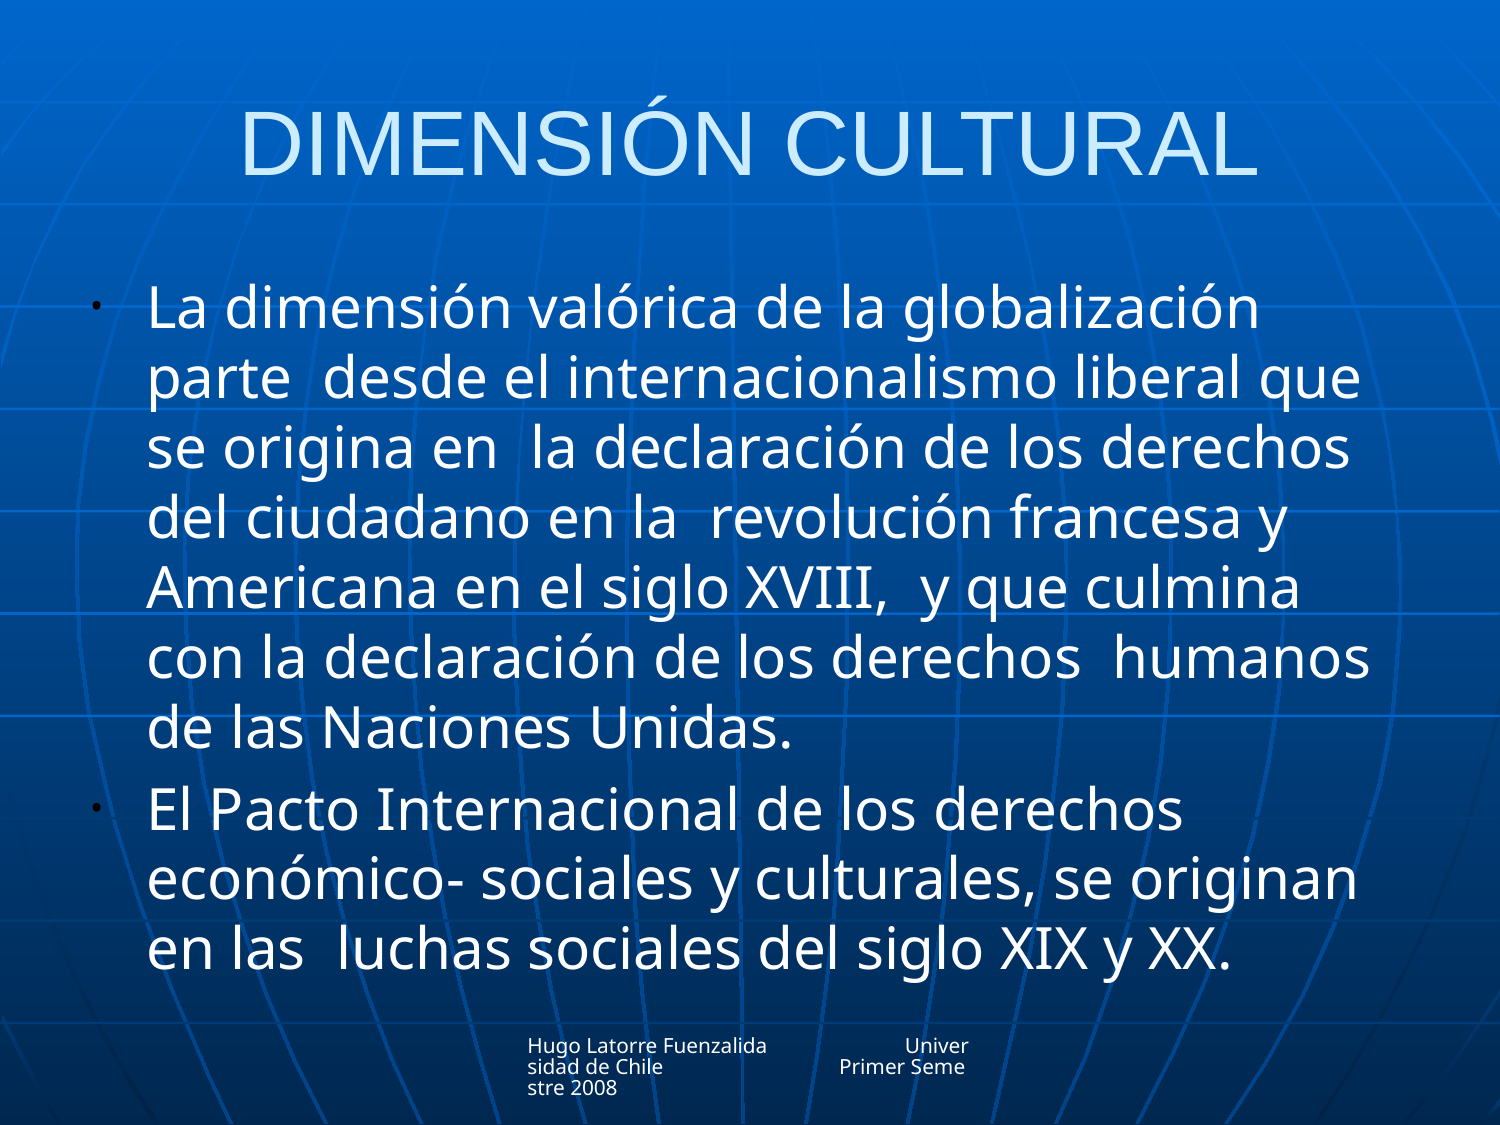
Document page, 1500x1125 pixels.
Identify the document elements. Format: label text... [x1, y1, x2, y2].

title DIMENSIÓN CULTURAL [74, 45, 1426, 233]
list La dimensión valórica de la globalización parte desde el internacionalismo liberal que se origina en la declaración de los derechos del ciudadano en la revolución francesa y Americana en el siglo XVIII, y que culmina con la declaración de los derechos humanos de las Naciones Unidas. El Pacto Internacional de los derechos económico- sociales y culturales, se originan en las luchas sociales del siglo XIX y XX. [74, 262, 1426, 1006]
footer Hugo Latorre Fuenzalida Universidad de Chile Primer Semestre 2008 [512, 1024, 988, 1101]
